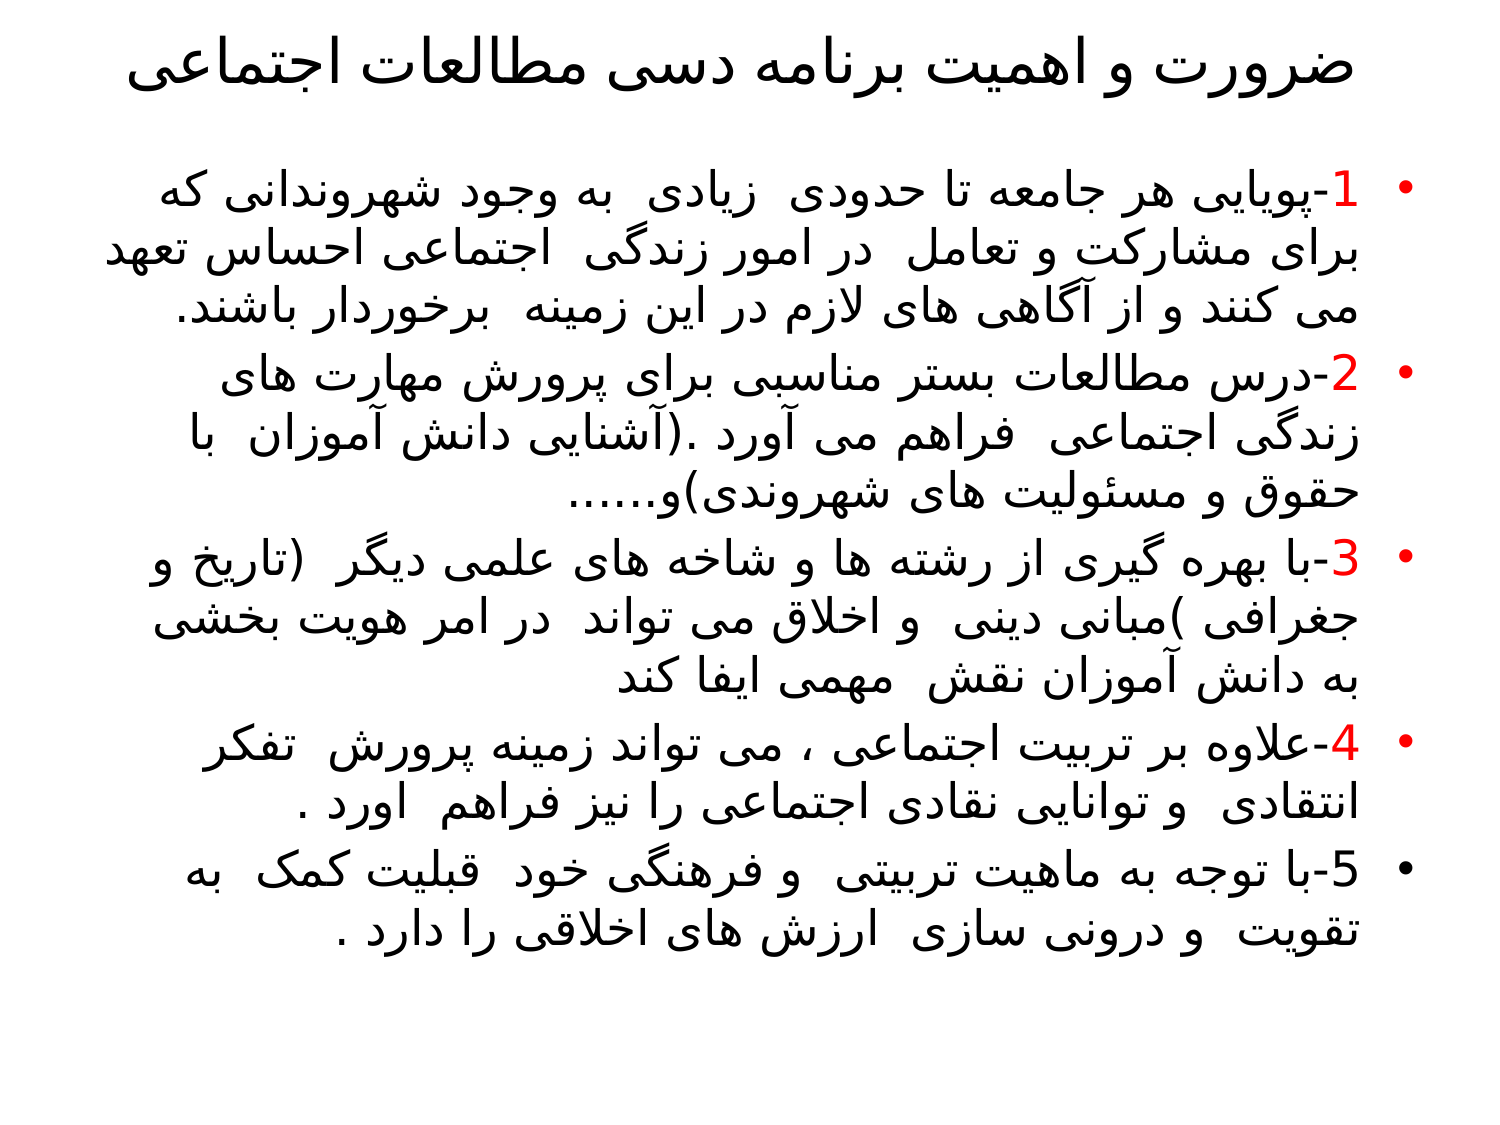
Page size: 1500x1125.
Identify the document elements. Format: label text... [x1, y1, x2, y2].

list 1-پویایی هر جامعه تا حدودی زیادی به وجود شهروندانی که برای مشارکت و تعامل در امور زندگی اجتماعی احساس تعهد می کنند و از آگاهی های لازم در این زمینه برخوردار باشند. 2-درس مطالعات بستر مناسبی برای پرورش مهارت های زندگی اجتماعی فراهم می آورد .(آشنایی دانش آموزان با حقوق و مسئولیت های شهروندی)و...... 3-با بهره گیری از رشته ها و شاخه های علمی دیگر (تاریخ و جغرافی )مبانی دینی و اخلاق می تواند در امر هویت بخشی به دانش آموزان نقش مهمی ایفا کند 4-علاوه بر تربیت اجتماعی ، می تواند زمینه پرورش تفکر انتقادی و توانایی نقادی اجتماعی را نیز فراهم اورد . 5-با توجه به ماهیت تربیتی و فرهنگی خود قبلیت کمک به تقویت و درونی سازی ارزش های اخلاقی را دارد . [75, 149, 1425, 1005]
title ضرورت و اهمیت برنامه دسی مطالعات اجتماعی [75, 0, 1425, 118]
